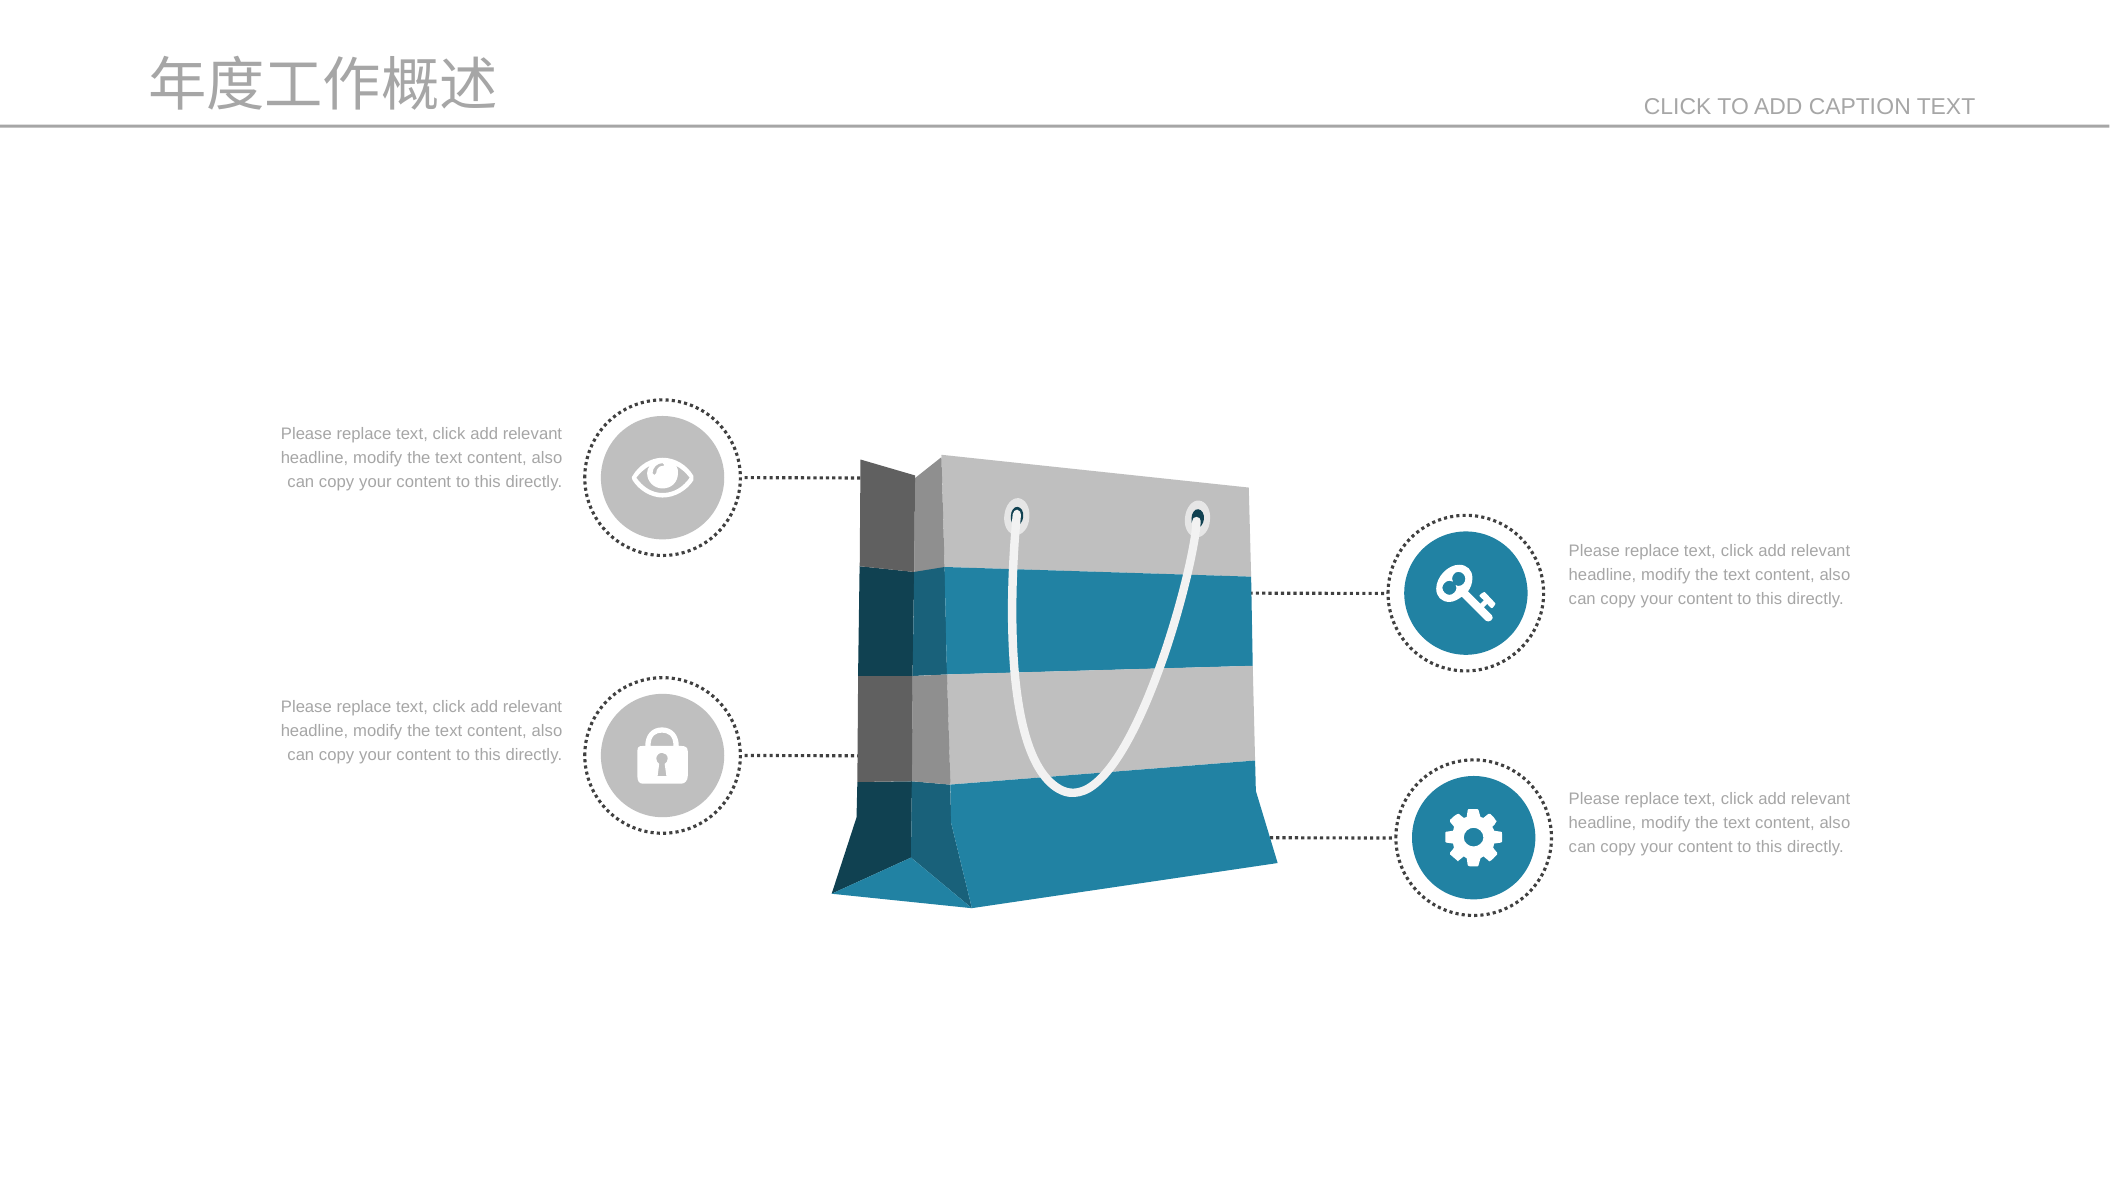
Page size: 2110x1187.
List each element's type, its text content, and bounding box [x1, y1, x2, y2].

text_box Please replace text, click add relevant headline, modify the text content, also can copy your content to this directly. [271, 692, 563, 764]
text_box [584, 677, 741, 834]
text_box Please replace text, click add relevant headline, modify the text content, also can copy your content to this directly. [271, 419, 563, 491]
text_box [1387, 515, 1544, 671]
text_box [584, 399, 741, 556]
text_box CLICK TO ADD CAPTION TEXT [1596, 91, 1976, 119]
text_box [1395, 759, 1552, 916]
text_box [831, 454, 1278, 909]
text_box [0, 124, 2110, 129]
text_box Please replace text, click add relevant headline, modify the text content, also can copy your content to this directly. [1568, 784, 1860, 856]
text_box 年度工作概述 [148, 47, 528, 118]
text_box Please replace text, click add relevant headline, modify the text content, also can copy your content to this directly. [1568, 535, 1860, 608]
